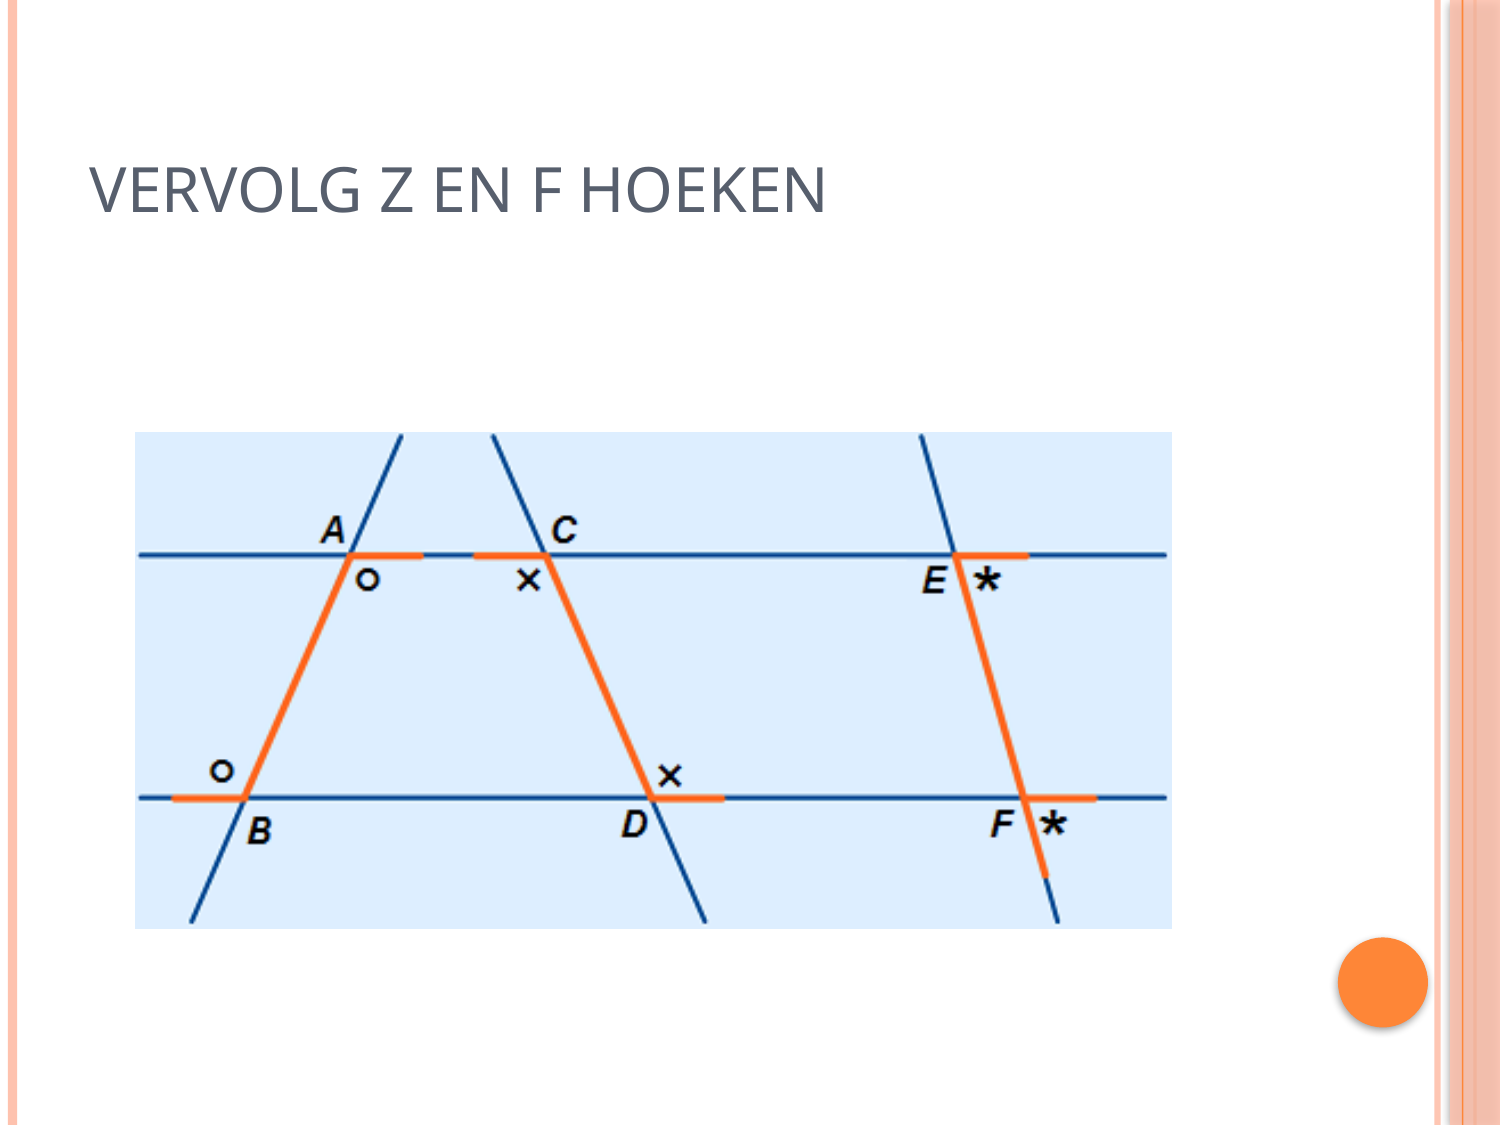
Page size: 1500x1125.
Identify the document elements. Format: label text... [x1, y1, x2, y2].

title Vervolg Z en F hoeken [75, 45, 1300, 233]
picture [135, 432, 1172, 930]
